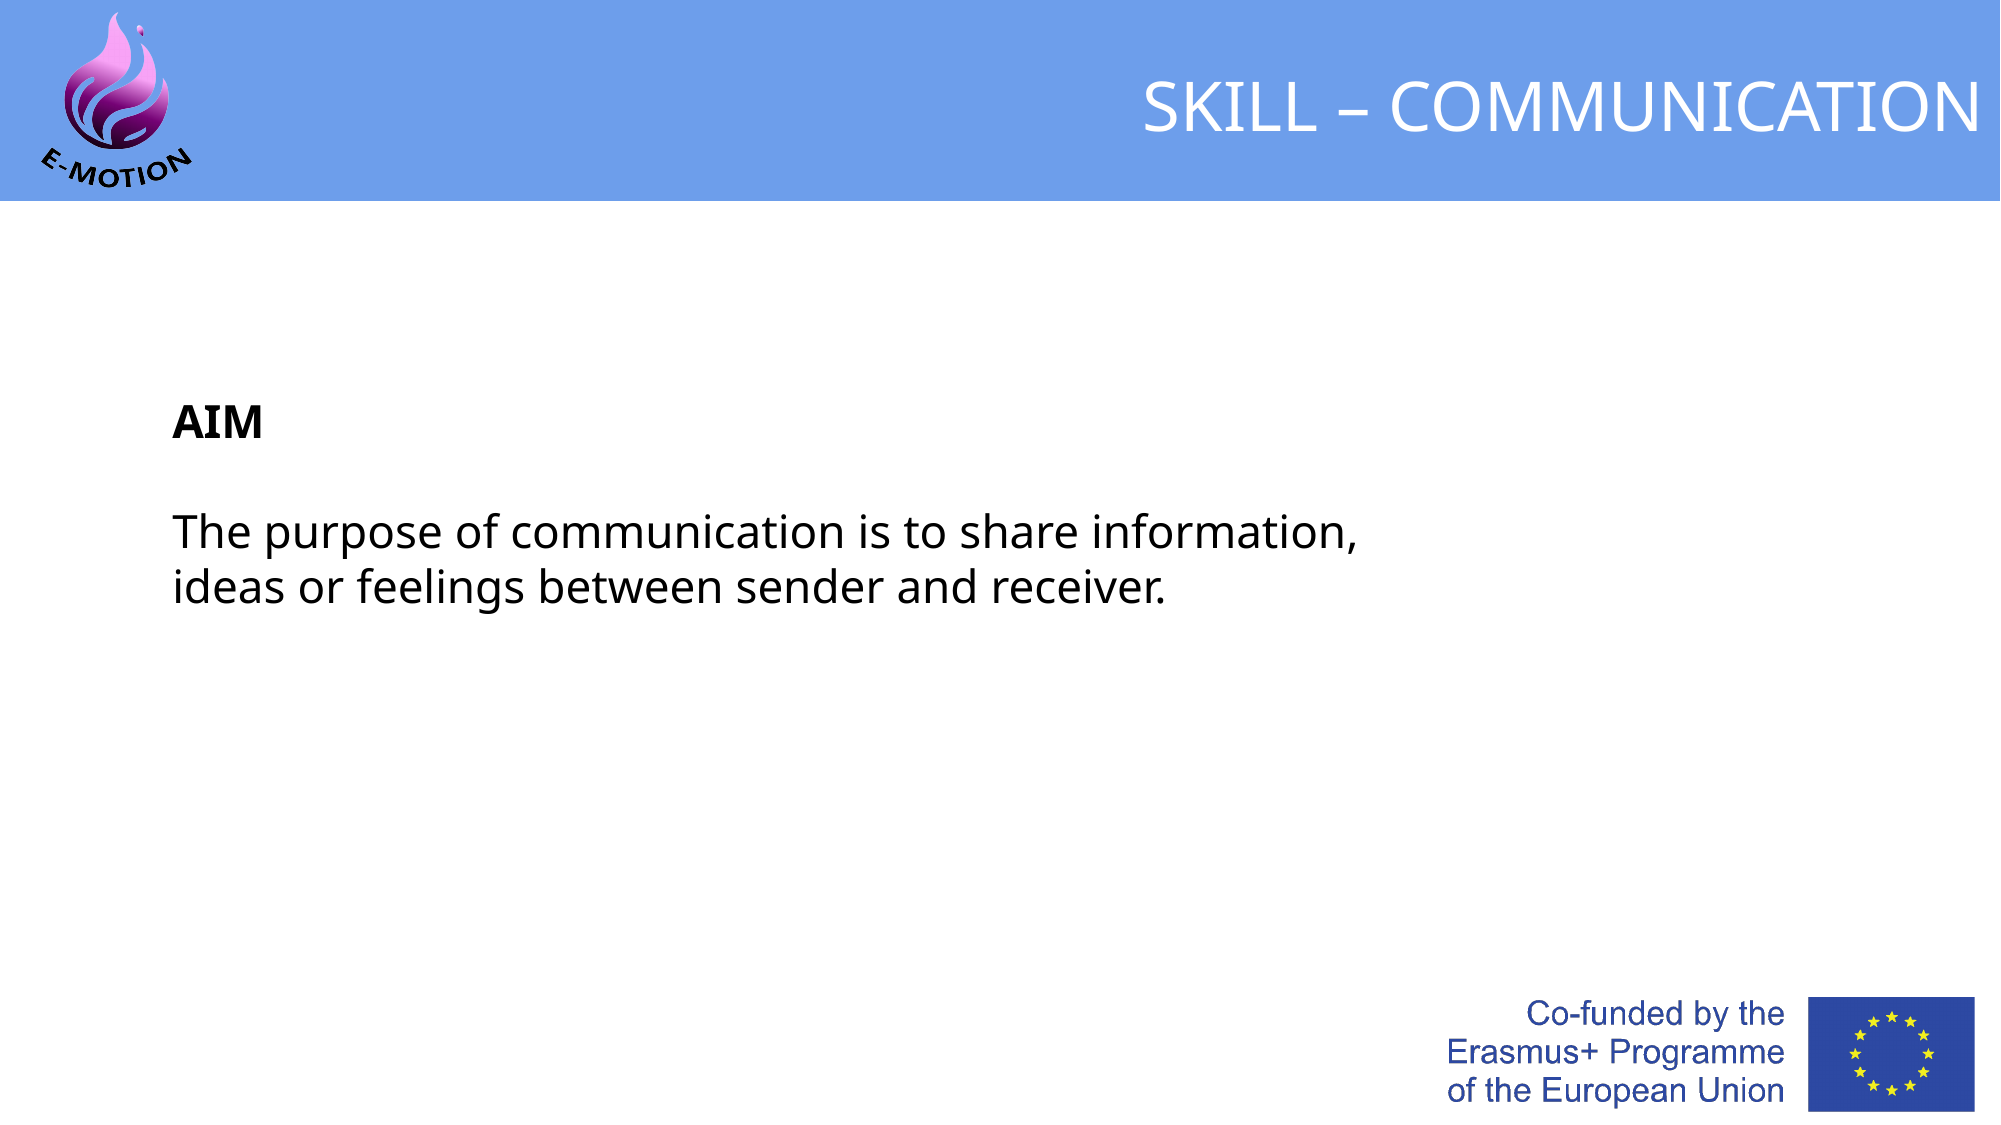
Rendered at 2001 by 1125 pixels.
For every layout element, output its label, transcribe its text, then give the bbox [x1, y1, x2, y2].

picture [1396, 995, 1975, 1116]
text_box SKILL – COMMUNICATION [518, 55, 2000, 330]
picture [0, 0, 253, 247]
text_box AIM The purpose of communication is to share information, ideas or feelings between sender and receiver. [157, 385, 1496, 665]
